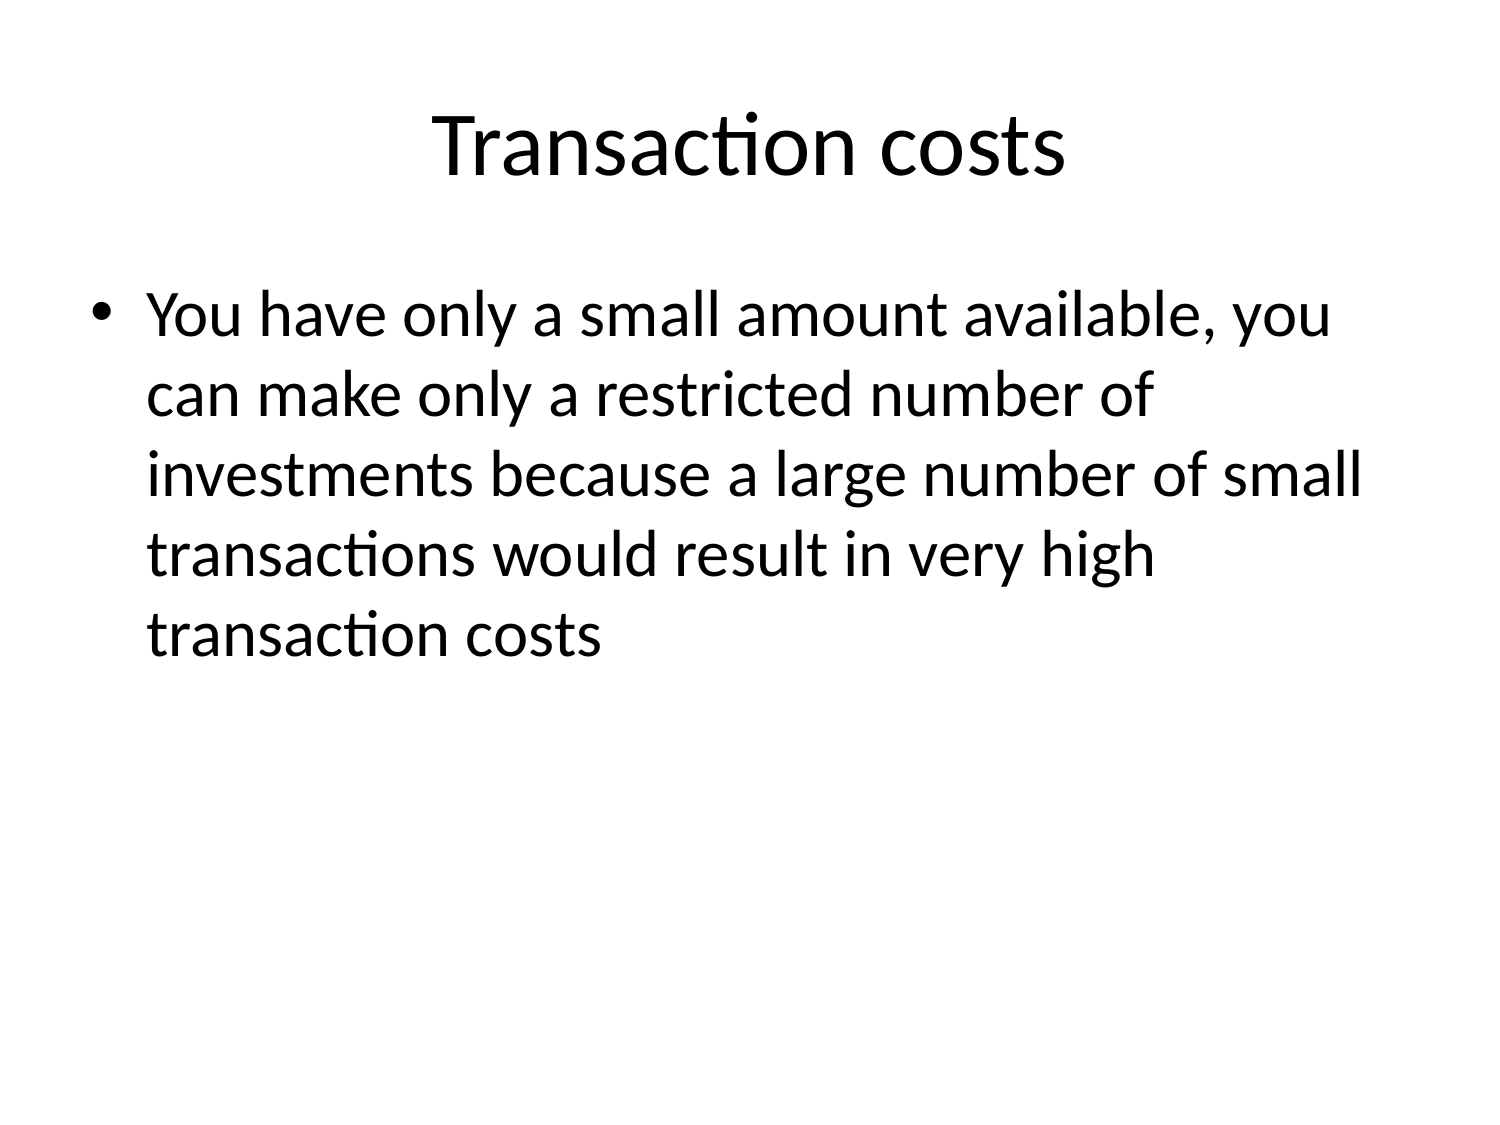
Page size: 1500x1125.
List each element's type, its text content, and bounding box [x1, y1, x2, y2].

list You have only a small amount available, you can make only a restricted number of investments because a large number of small transactions would result in very high transaction costs [75, 262, 1425, 1005]
title Transaction costs [75, 45, 1425, 233]
